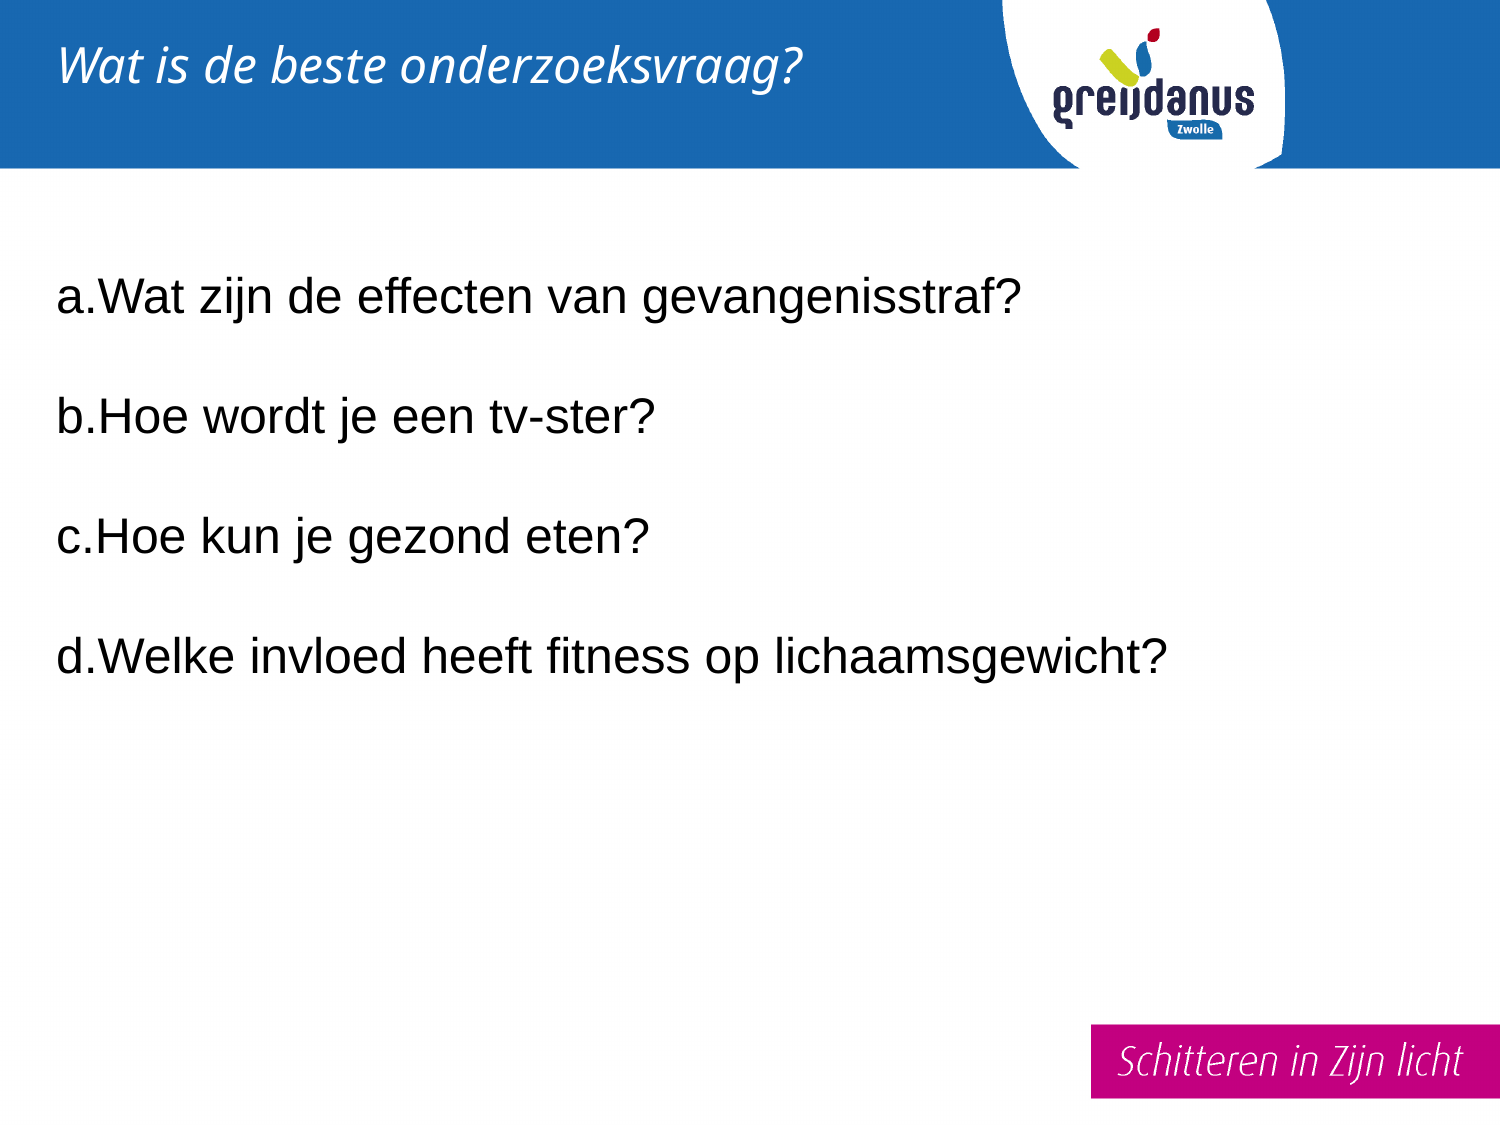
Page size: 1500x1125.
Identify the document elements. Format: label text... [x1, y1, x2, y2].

picture [0, 0, 1500, 1125]
title Wat is de beste onderzoeksvraag? [41, 25, 975, 138]
subtitle a.Wat zijn de effecten van gevangenisstraf? b.Hoe wordt je een tv-ster? c.Hoe kun je gezond eten? d.Welke invloed heeft fitness op lichaamsgewicht? [41, 196, 1388, 1000]
